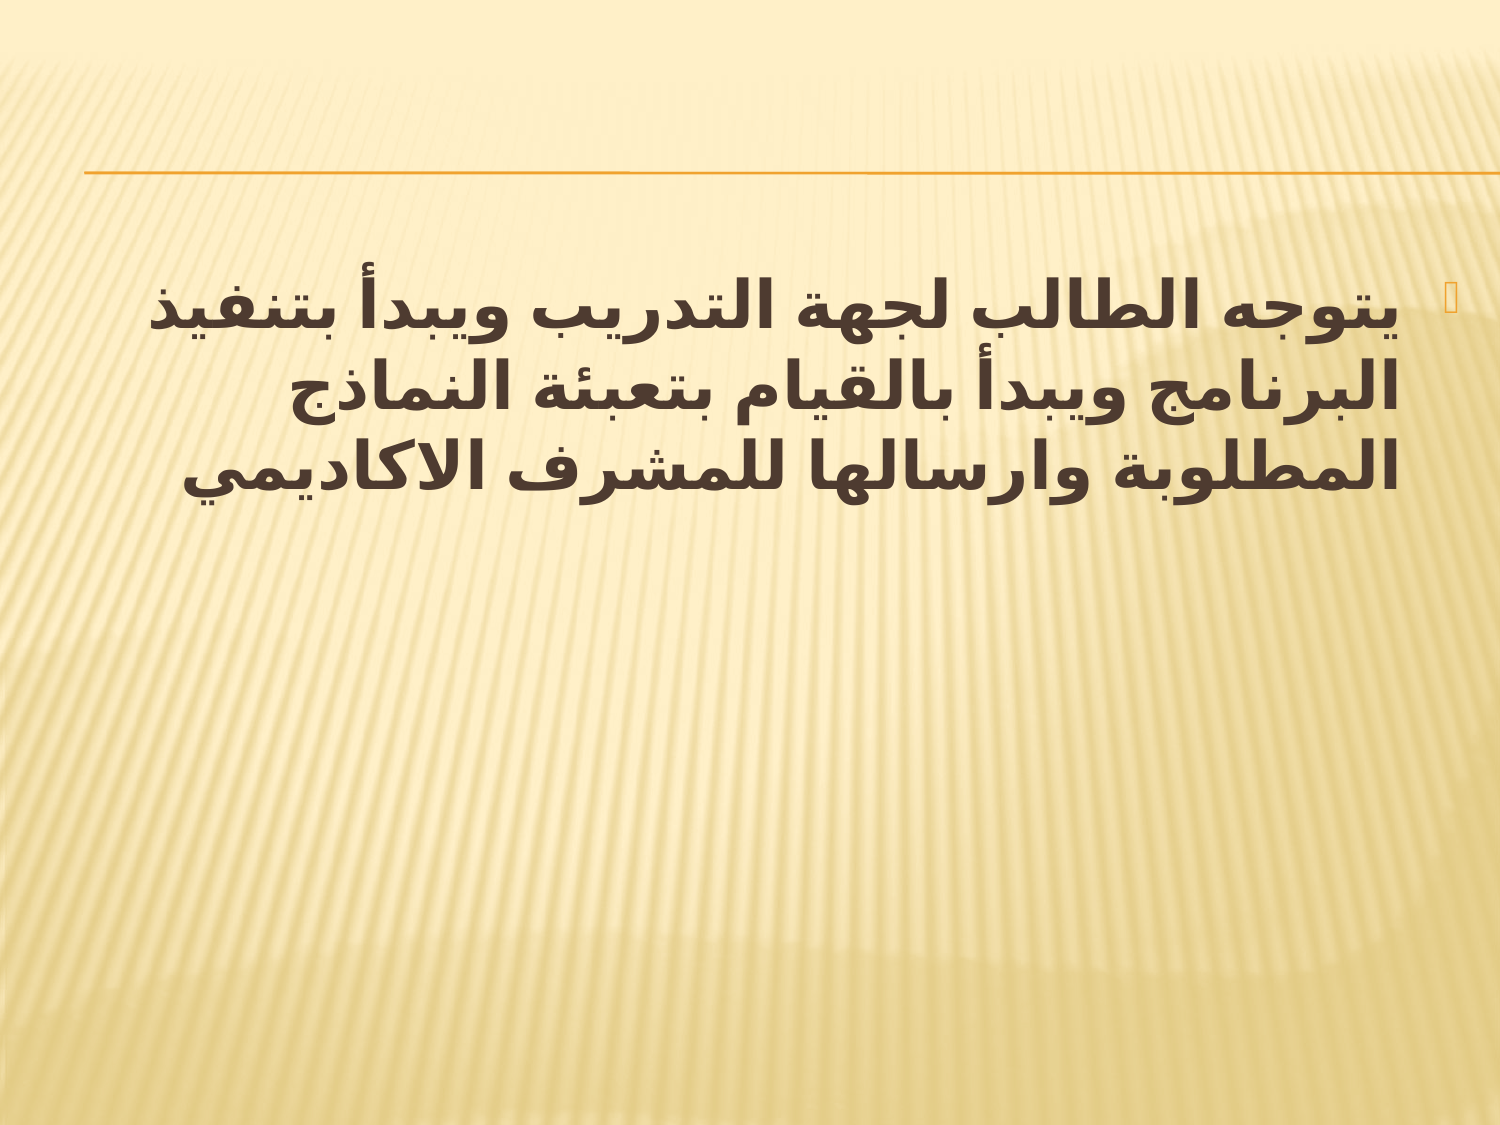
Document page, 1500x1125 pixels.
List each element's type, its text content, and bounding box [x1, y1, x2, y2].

list يتوجه الطالب لجهة التدريب ويبدأ بتنفيذ البرنامج ويبدأ بالقيام بتعبئة النماذج المطلوبة وارسالها للمشرف الاكاديمي [50, 254, 1475, 998]
